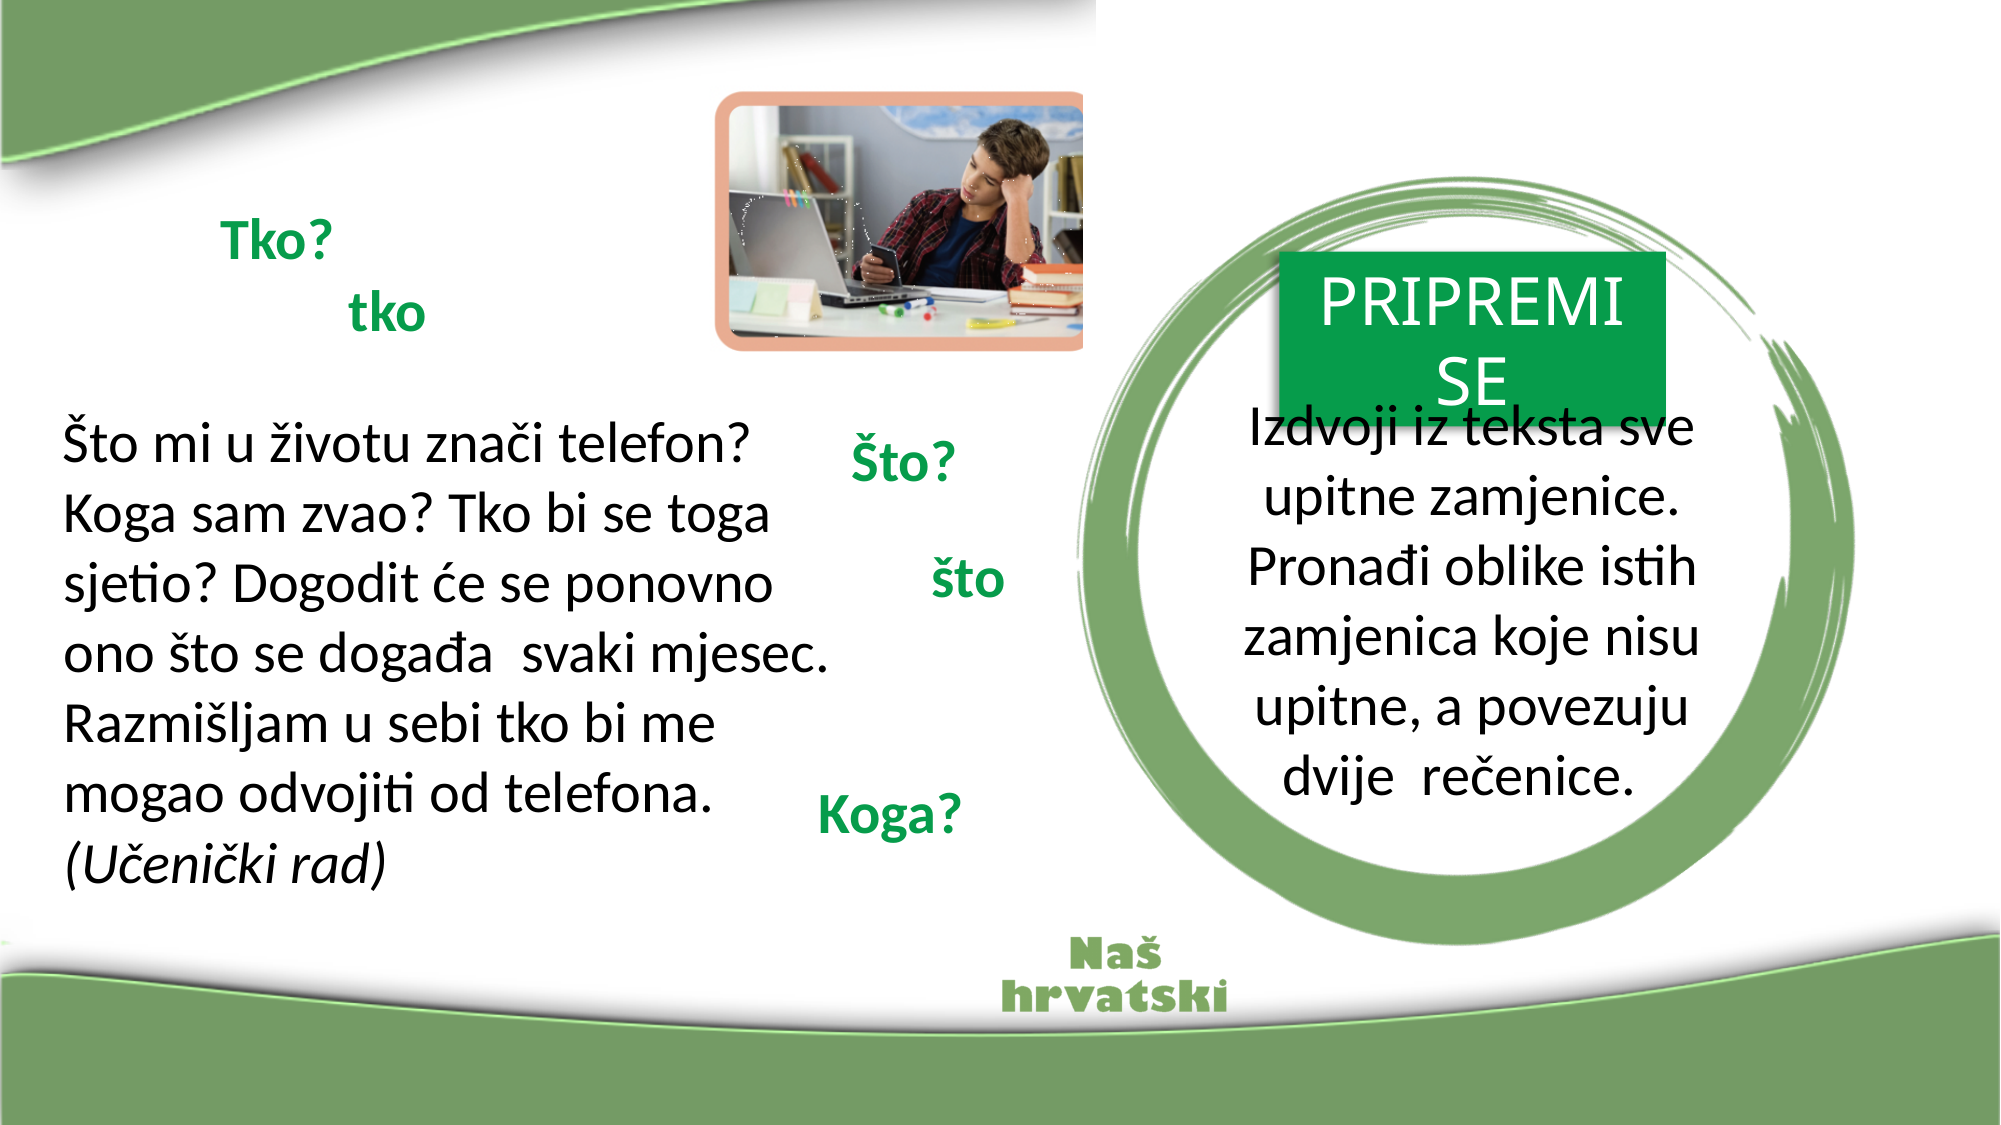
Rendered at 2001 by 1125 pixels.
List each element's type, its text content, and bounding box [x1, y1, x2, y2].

text_box Što? [836, 416, 902, 501]
text_box Tko? [205, 193, 372, 279]
text_box Izdvoji iz teksta sve upitne zamjenice. Pronađi oblike istih zamjenica koje nisu upitne, a povezuju dvije rečenice. [1271, 940, 1742, 950]
text_box Što mi u životu znači telefon? Koga sam zvao? Tko bi se toga sjetio? Dogodit će se ponovno ono što se događa svaki mjesec. Razmišljam u sebi tko bi me mogao odvojiti od telefona. (Učenički rad) [26, 396, 896, 903]
picture [709, 27, 1853, 1125]
picture [430, 0, 601, 601]
text_box Koga? [803, 767, 902, 852]
text_box tko [334, 266, 430, 351]
